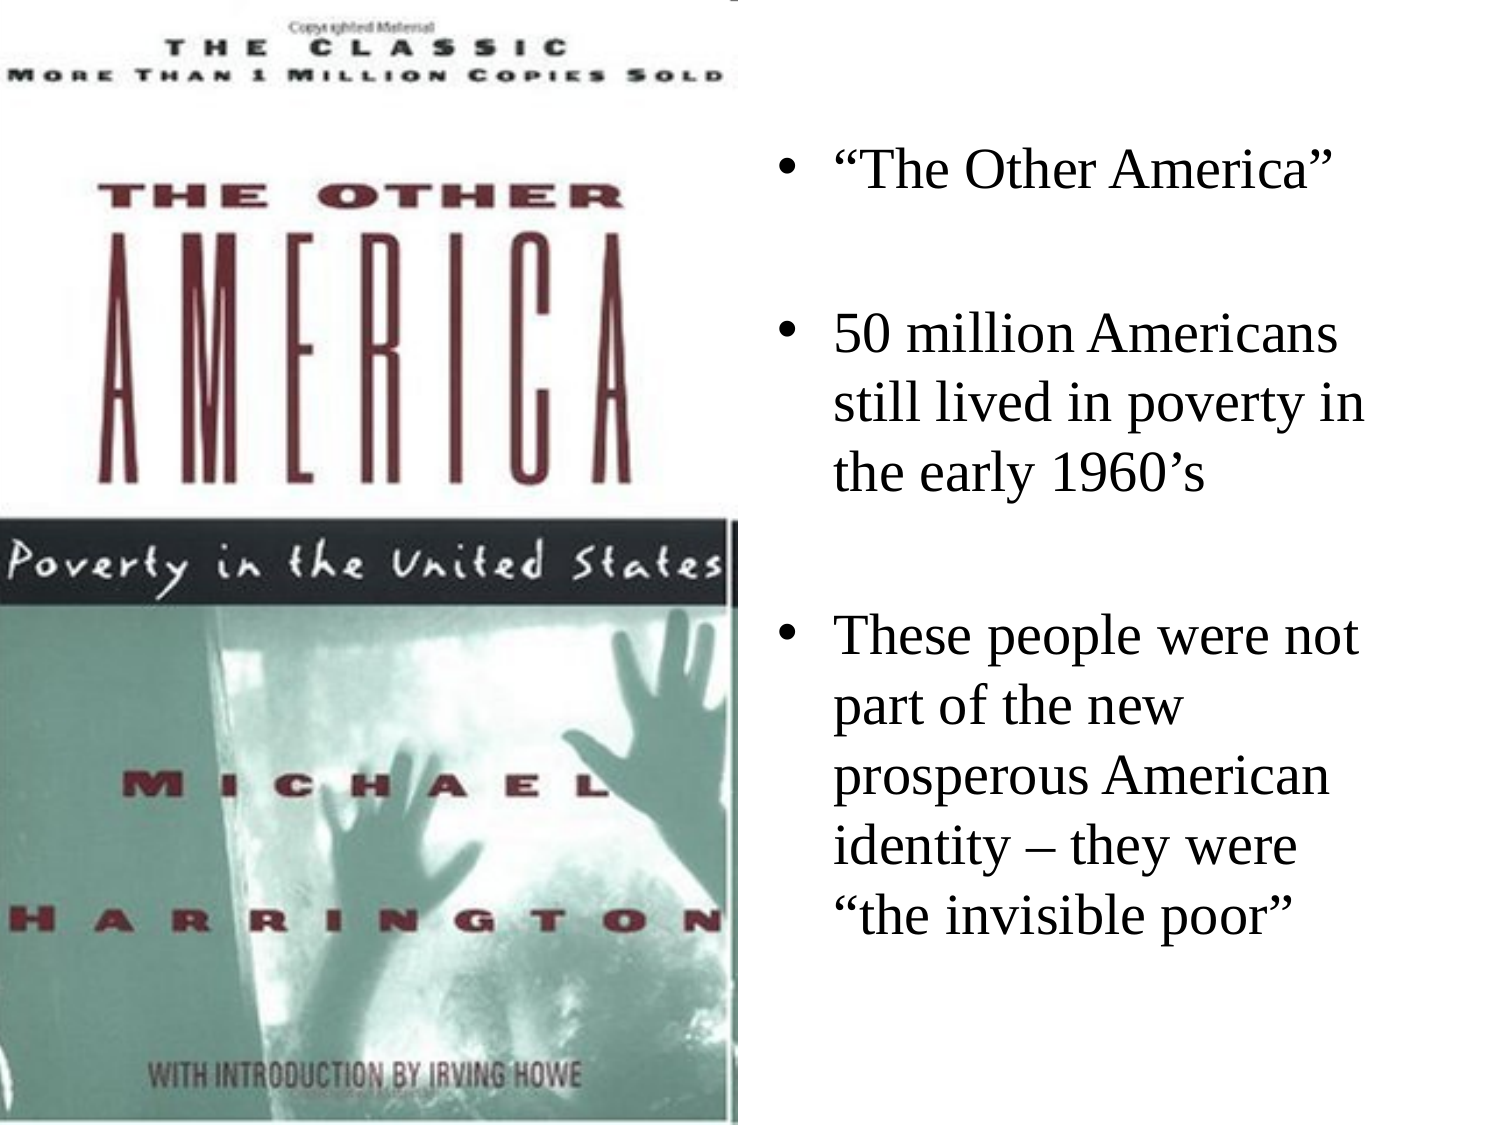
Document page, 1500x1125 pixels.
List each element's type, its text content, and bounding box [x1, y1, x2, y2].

list “The Other America” 50 million Americans still lived in poverty in the early 1960’s These people were not part of the new prosperous American identity – they were “the invisible poor” [762, 123, 1425, 1005]
picture [0, 0, 738, 1125]
